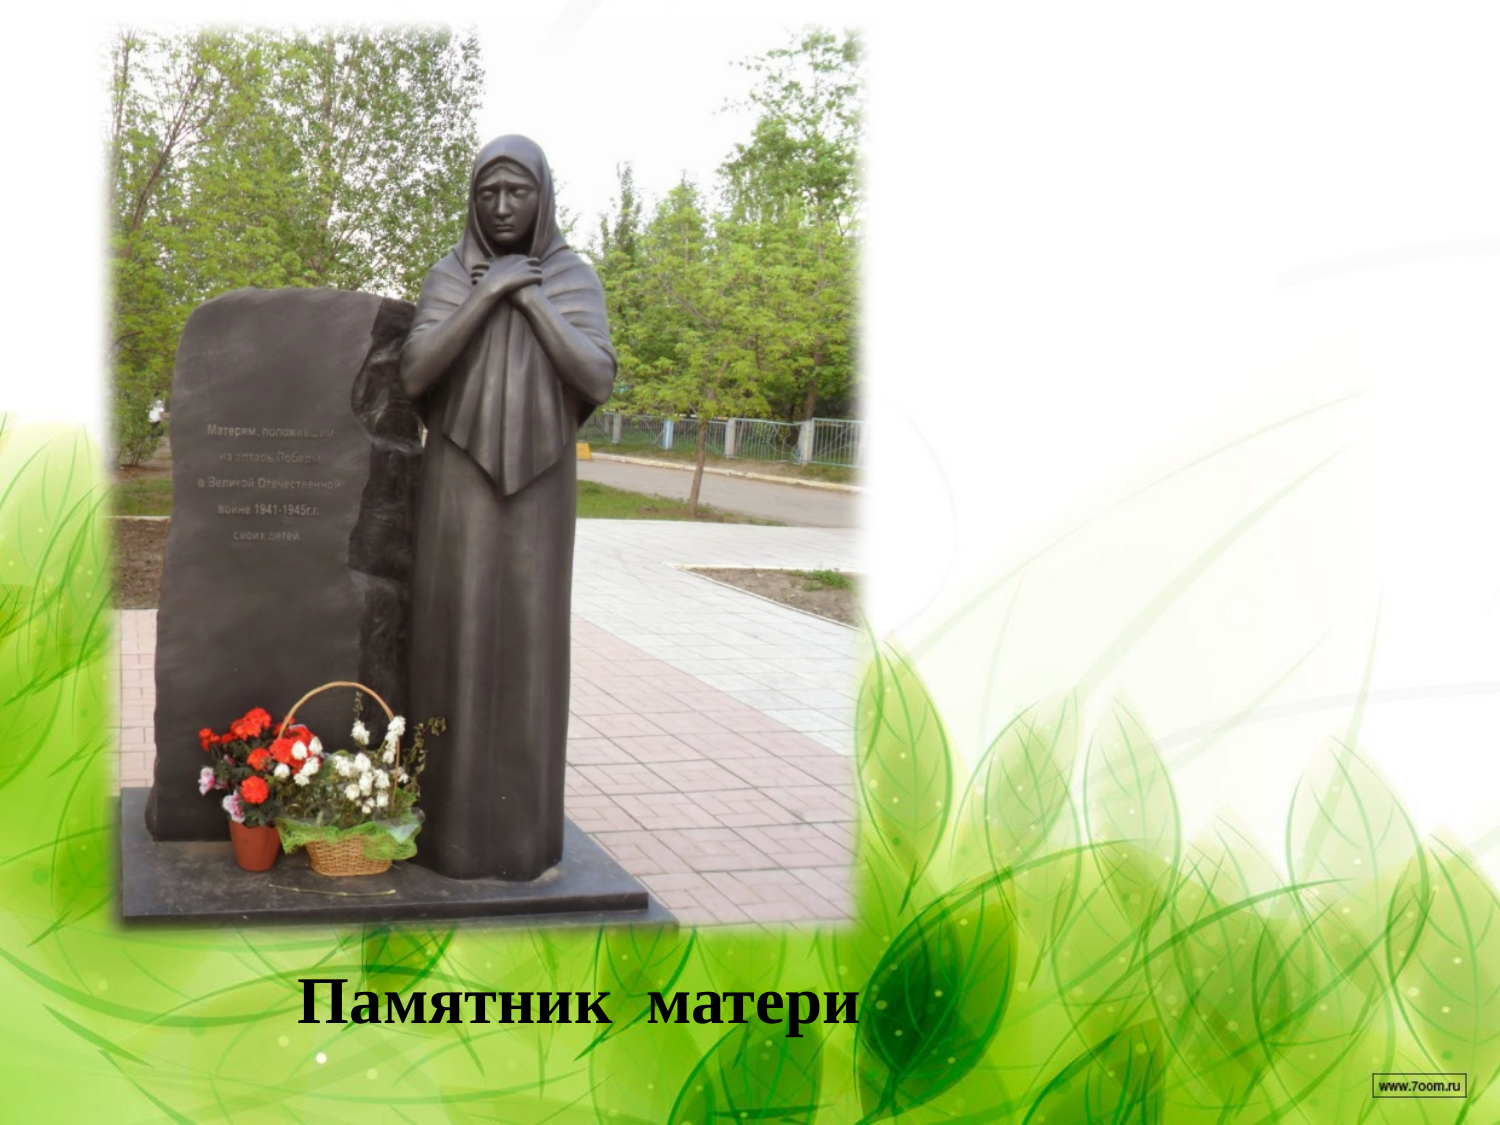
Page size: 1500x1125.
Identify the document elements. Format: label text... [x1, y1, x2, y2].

picture [0, 0, 1500, 1125]
list Памятник матери [0, 949, 1160, 1083]
